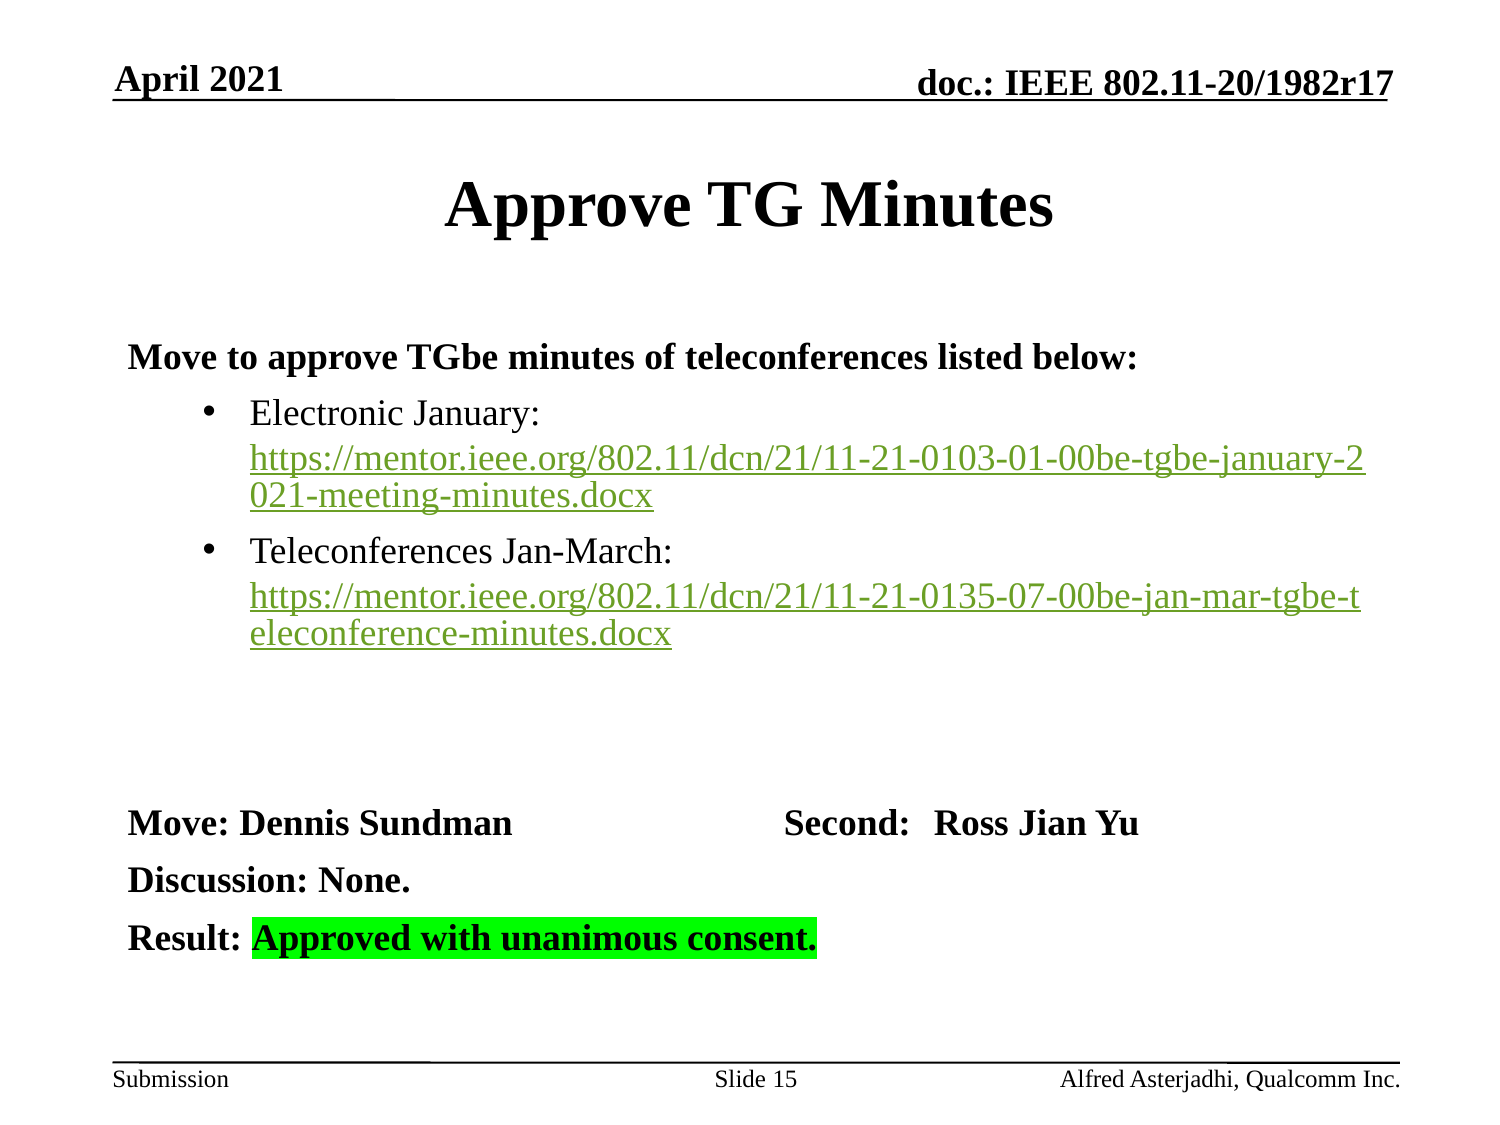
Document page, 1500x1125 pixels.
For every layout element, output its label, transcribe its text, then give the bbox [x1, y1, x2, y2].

list Move to approve TGbe minutes of teleconferences listed below: Electronic January: https://mentor.ieee.org/802.11/dcn/21/11-21-0103-01-00be-tgbe-january-2021-meeting-minutes.docx Teleconferences Jan-March: https://mentor.ieee.org/802.11/dcn/21/11-21-0135-07-00be-jan-mar-tgbe-teleconference-minutes.docx Move: Dennis Sundman Second: Ross Jian Yu Discussion: None. Result: Approved with unanimous consent. [112, 324, 1388, 1000]
footer Alfred Asterjadhi, Qualcomm Inc. [878, 1061, 1402, 1093]
slide_number Slide 15 [712, 1061, 800, 1123]
title Approve TG Minutes [112, 112, 1388, 288]
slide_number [114, 54, 423, 100]
